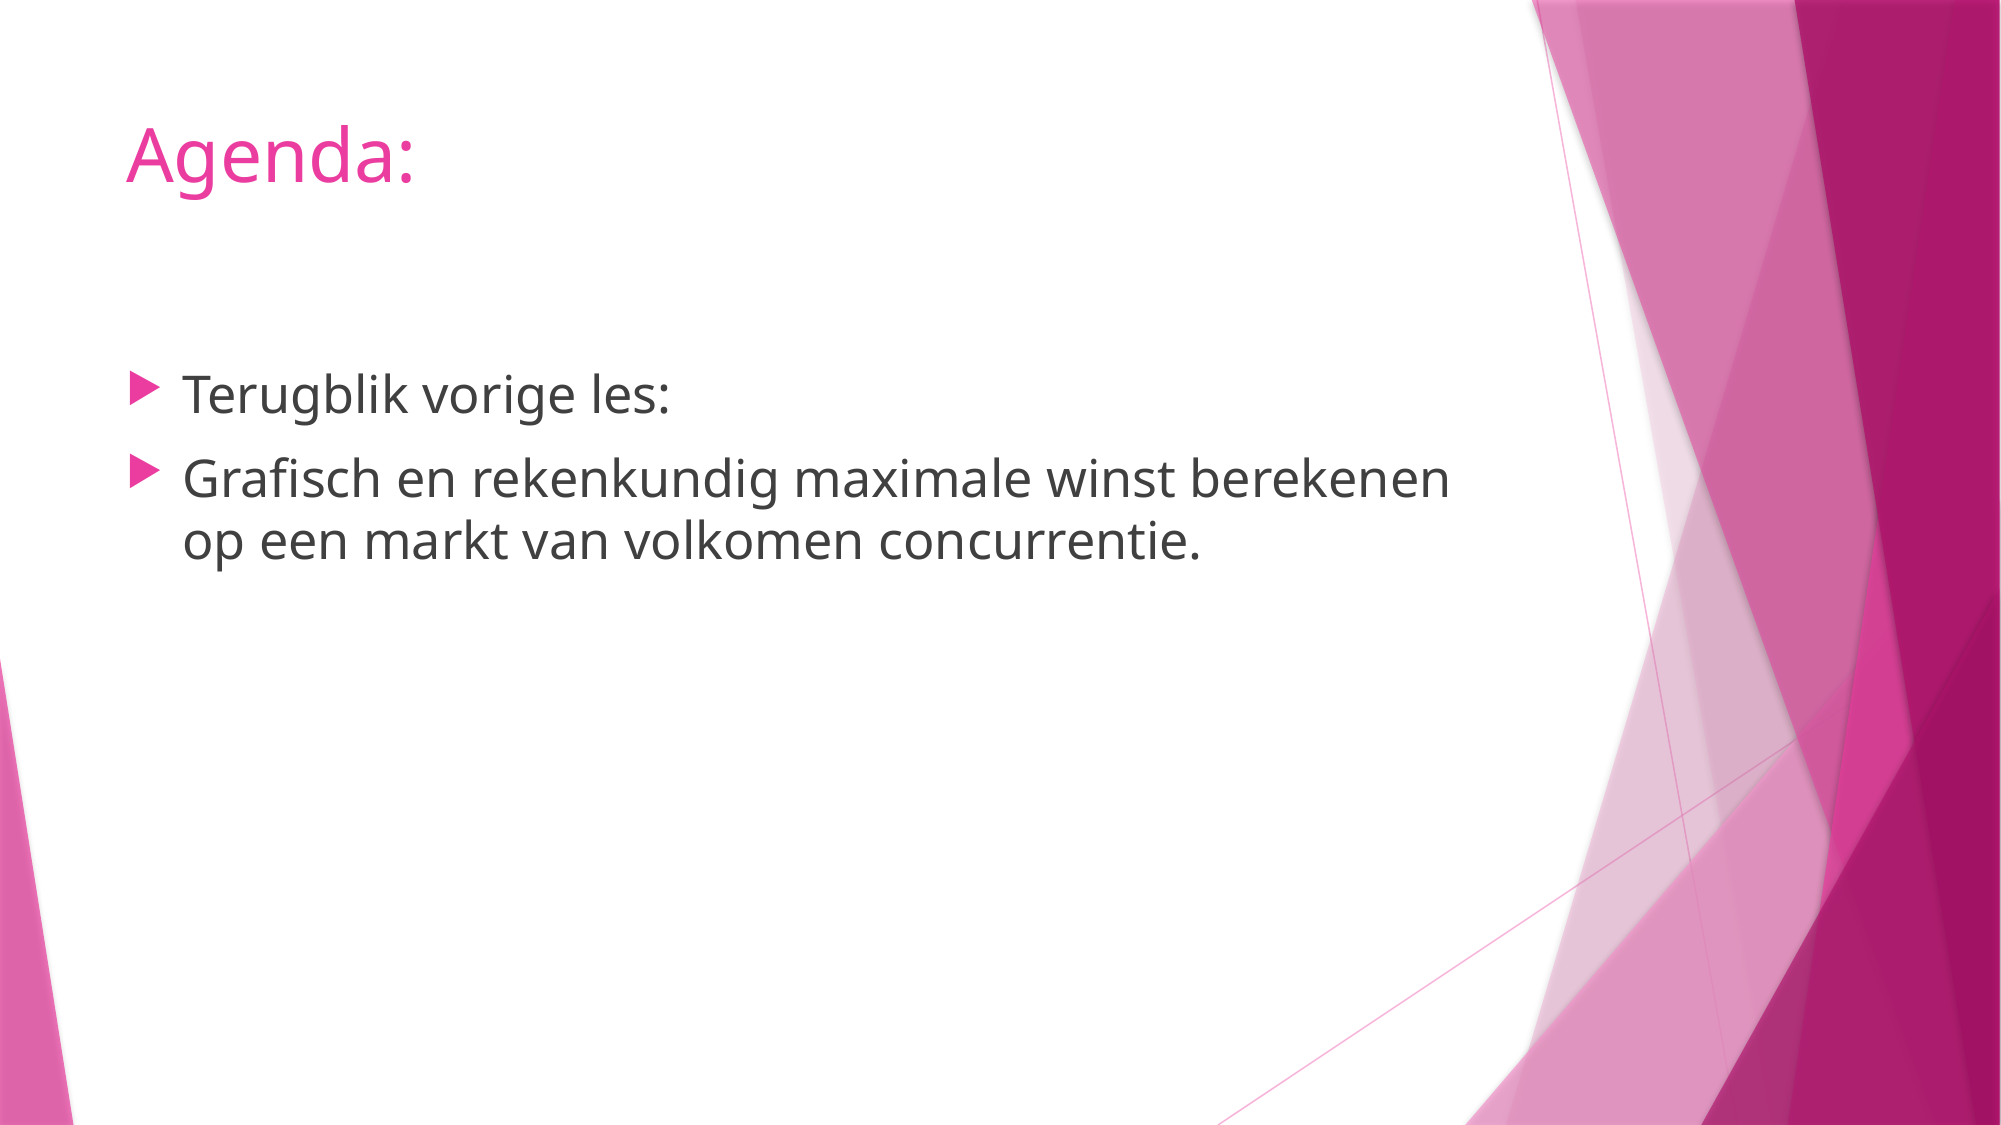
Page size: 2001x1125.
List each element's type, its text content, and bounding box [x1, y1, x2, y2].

list Terugblik vorige les: Grafisch en rekenkundig maximale winst berekenen op een markt van volkomen concurrentie. [111, 354, 1522, 992]
title Agenda: [111, 99, 1522, 317]
